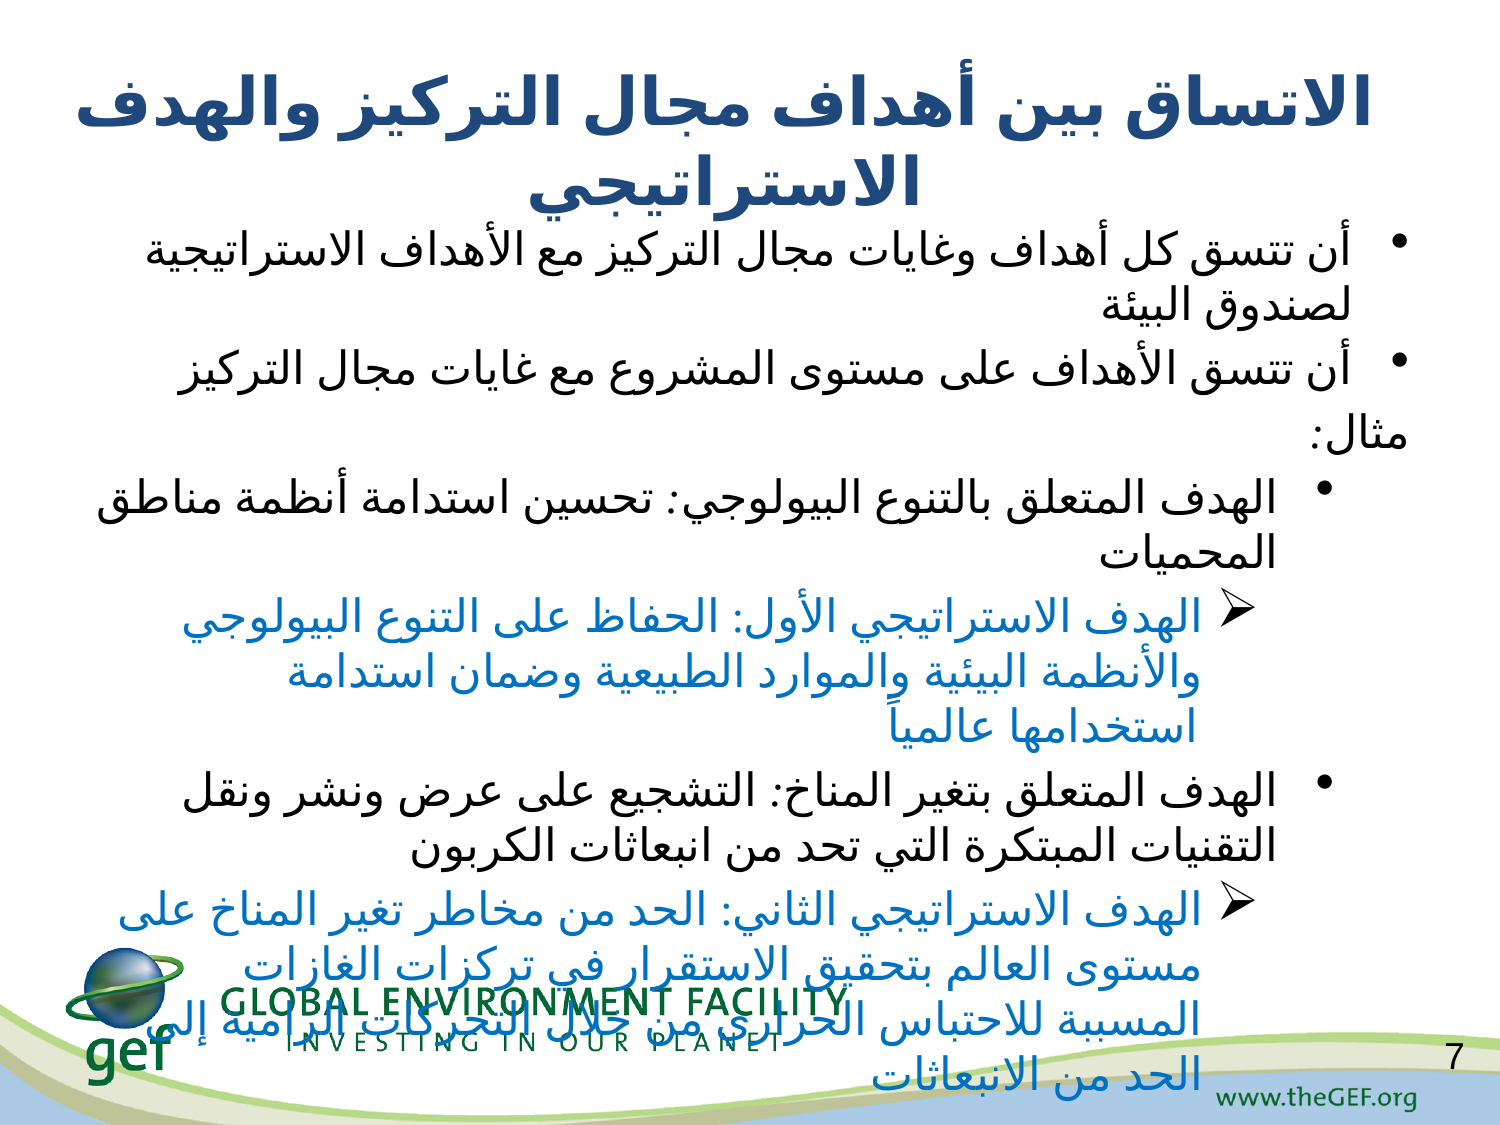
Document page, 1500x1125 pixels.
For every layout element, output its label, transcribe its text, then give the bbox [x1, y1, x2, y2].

slide_number 7 [1417, 1012, 1500, 1095]
picture [0, 920, 1500, 1125]
list أن تتسق كل أهداف وغايات مجال التركيز مع الأهداف الاستراتيجية لصندوق البيئة أن تتسق الأهداف على مستوى المشروع مع غايات مجال التركيز مثال: الهدف المتعلق بالتنوع البيولوجي: تحسين استدامة أنظمة مناطق المحميات الهدف الاستراتيجي الأول: الحفاظ على التنوع البيولوجي والأنظمة البيئية والموارد الطبيعية وضمان استدامة استخدامها عالمياً الهدف المتعلق بتغير المناخ: التشجيع على عرض ونشر ونقل التقنيات المبتكرة التي تحد من انبعاثات الكربون الهدف الاستراتيجي الثاني: الحد من مخاطر تغير المناخ على مستوى العالم بتحقيق الاستقرار في تركزات الغازات المسببة للاحتباس الحراري من خلال التحركات الرامية إلى الحد من الانبعاثات [74, 212, 1426, 981]
title الاتساق بين أهداف مجال التركيز والهدف الاستراتيجي [24, 44, 1426, 233]
